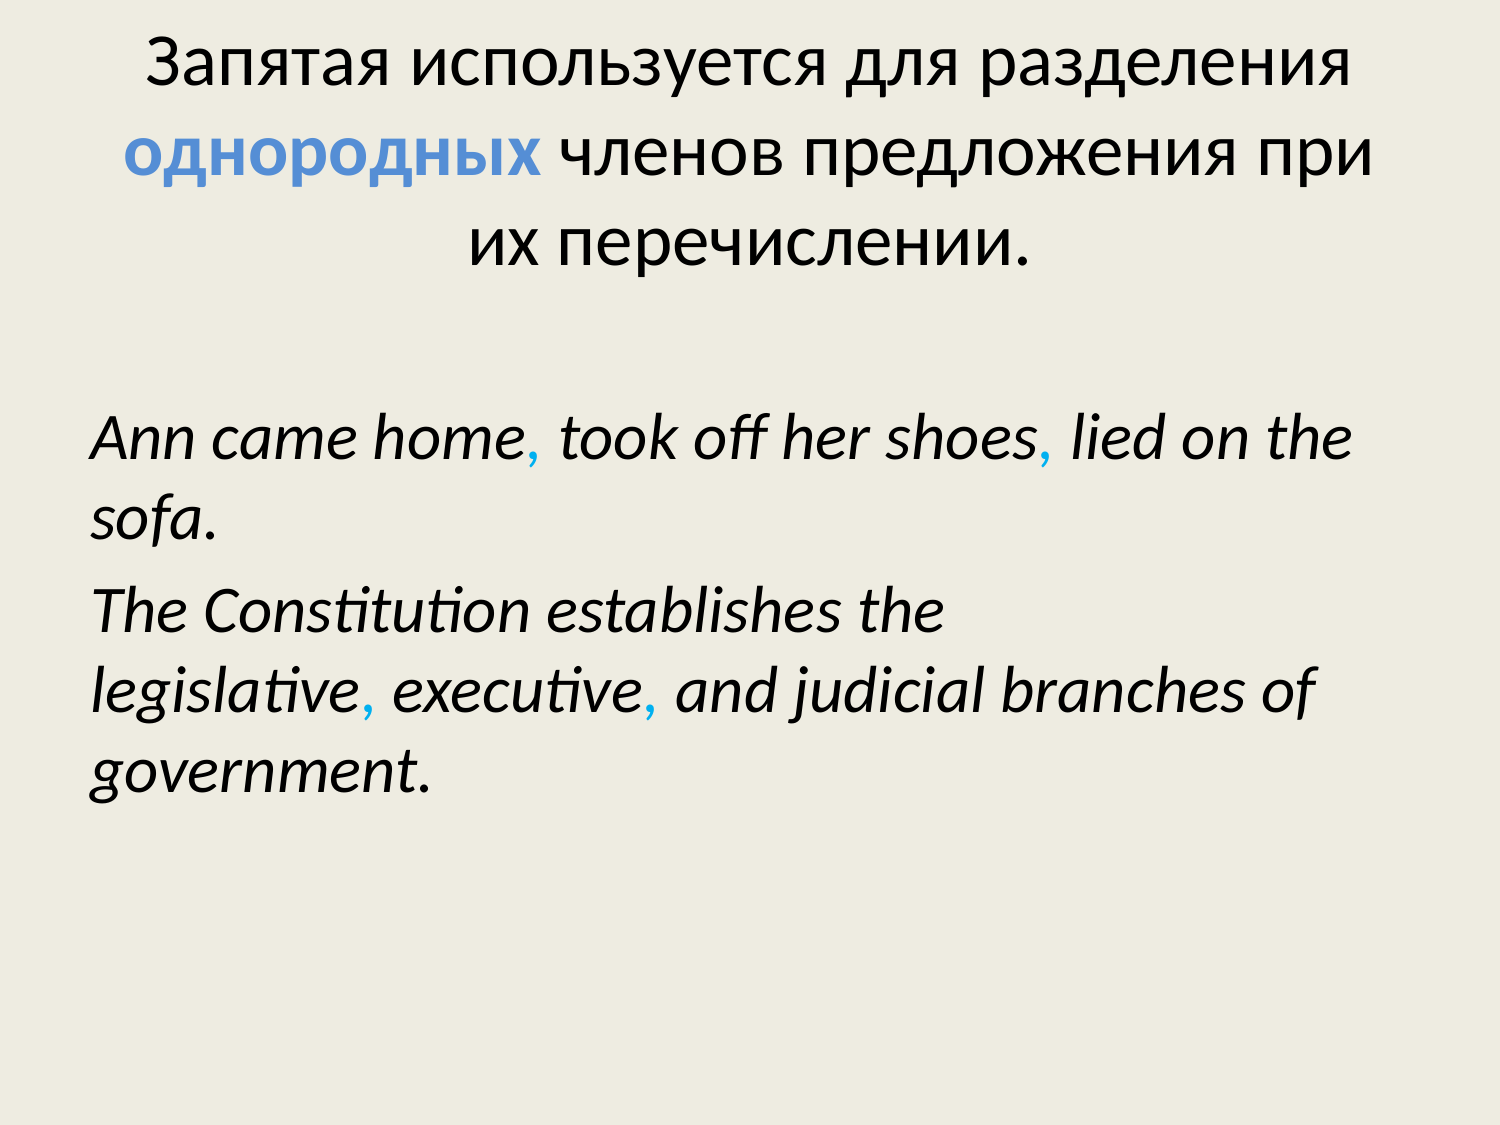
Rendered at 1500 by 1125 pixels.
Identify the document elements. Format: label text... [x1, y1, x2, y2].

title Запятая используется для разделения однородных членов предложения при их перечислении. [75, 90, 1425, 291]
list Ann came home, took off her shoes, lied on the sofa. The Constitution establishes the legislative, executive, and judicial branches of government. [75, 385, 1425, 1005]
